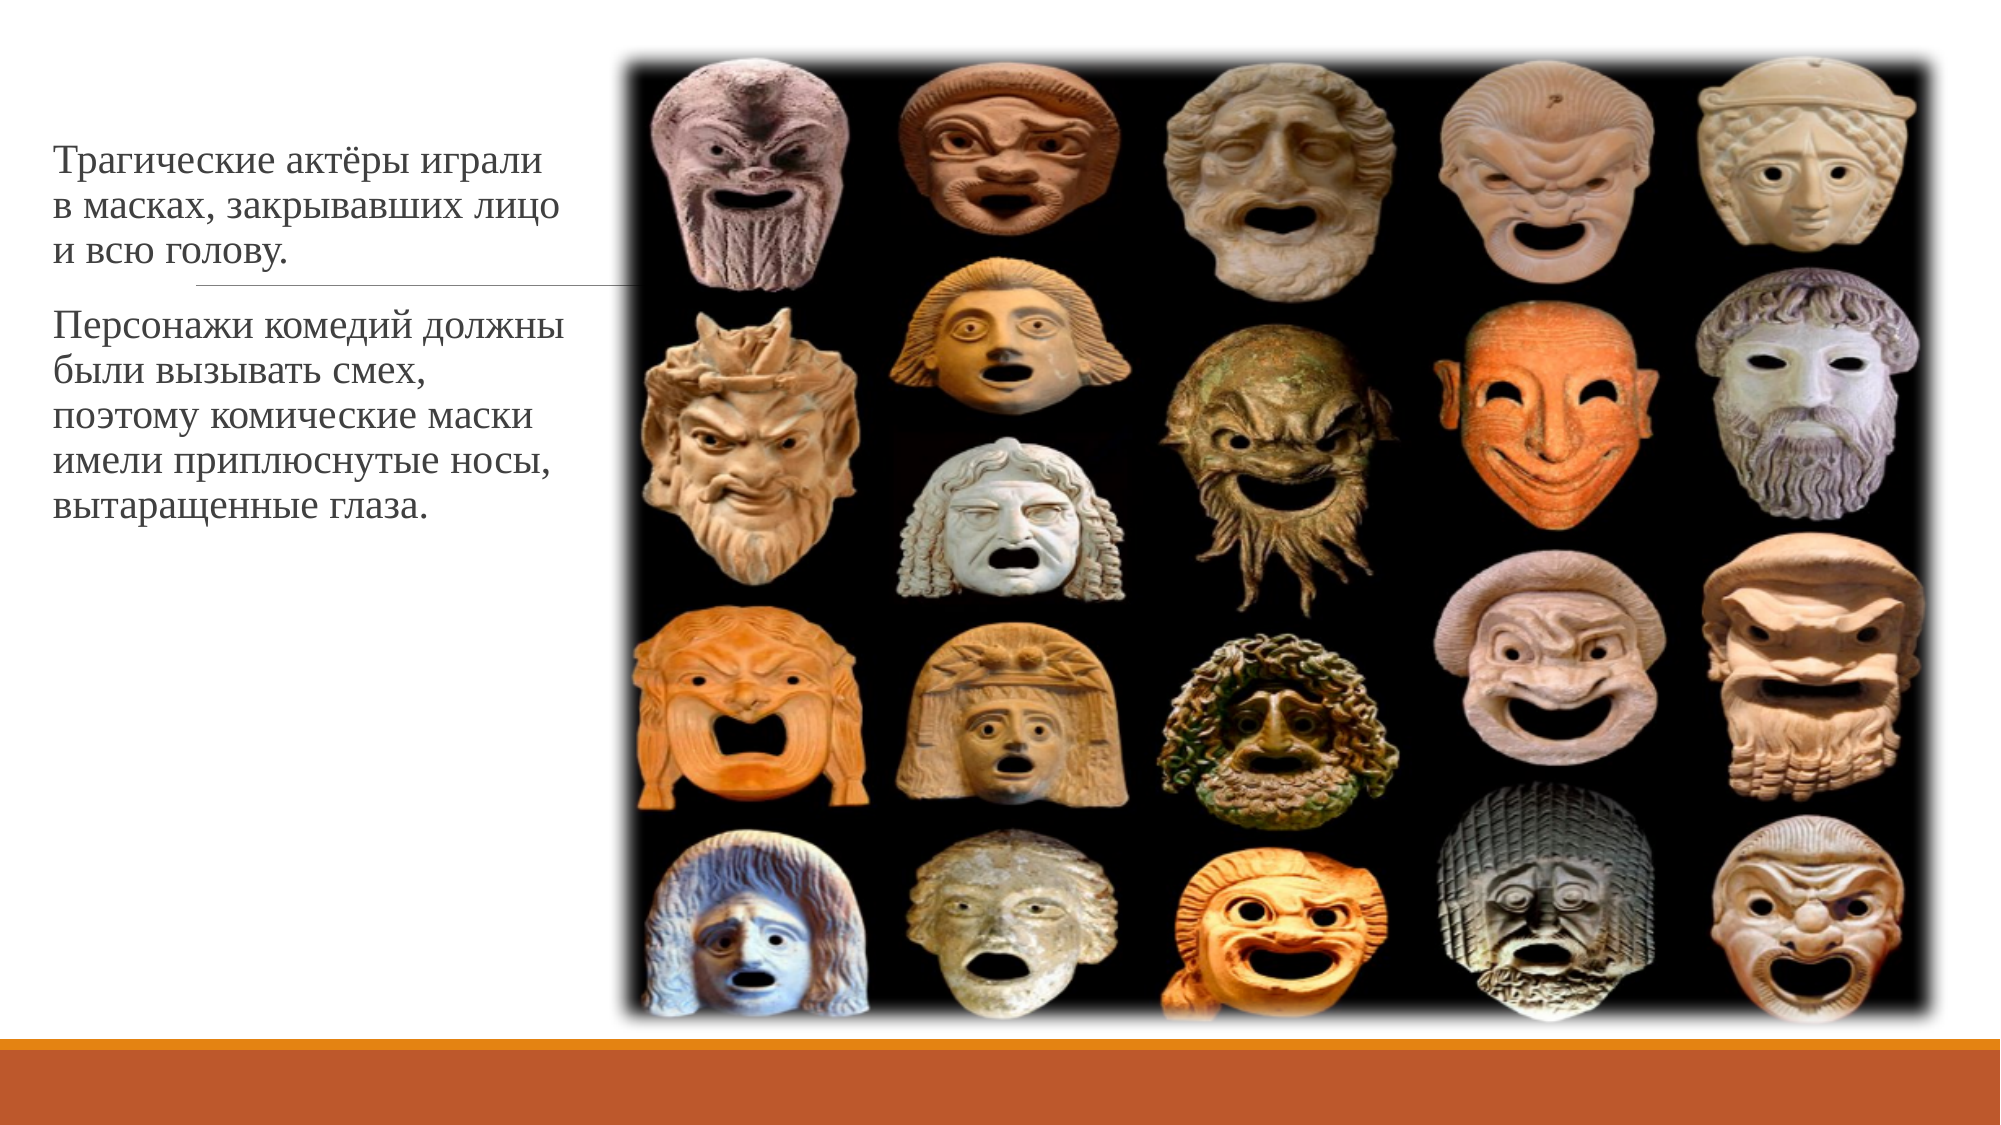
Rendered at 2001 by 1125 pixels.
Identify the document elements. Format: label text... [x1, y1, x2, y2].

picture [609, 45, 1949, 1034]
list Трагические актёры играли в масках, закрывавших лицо и всю голову. Персонажи комедий должны были вызывать смех, поэтому комические маски имели приплюснутые носы, вытаращенные глаза. [37, 130, 569, 1033]
